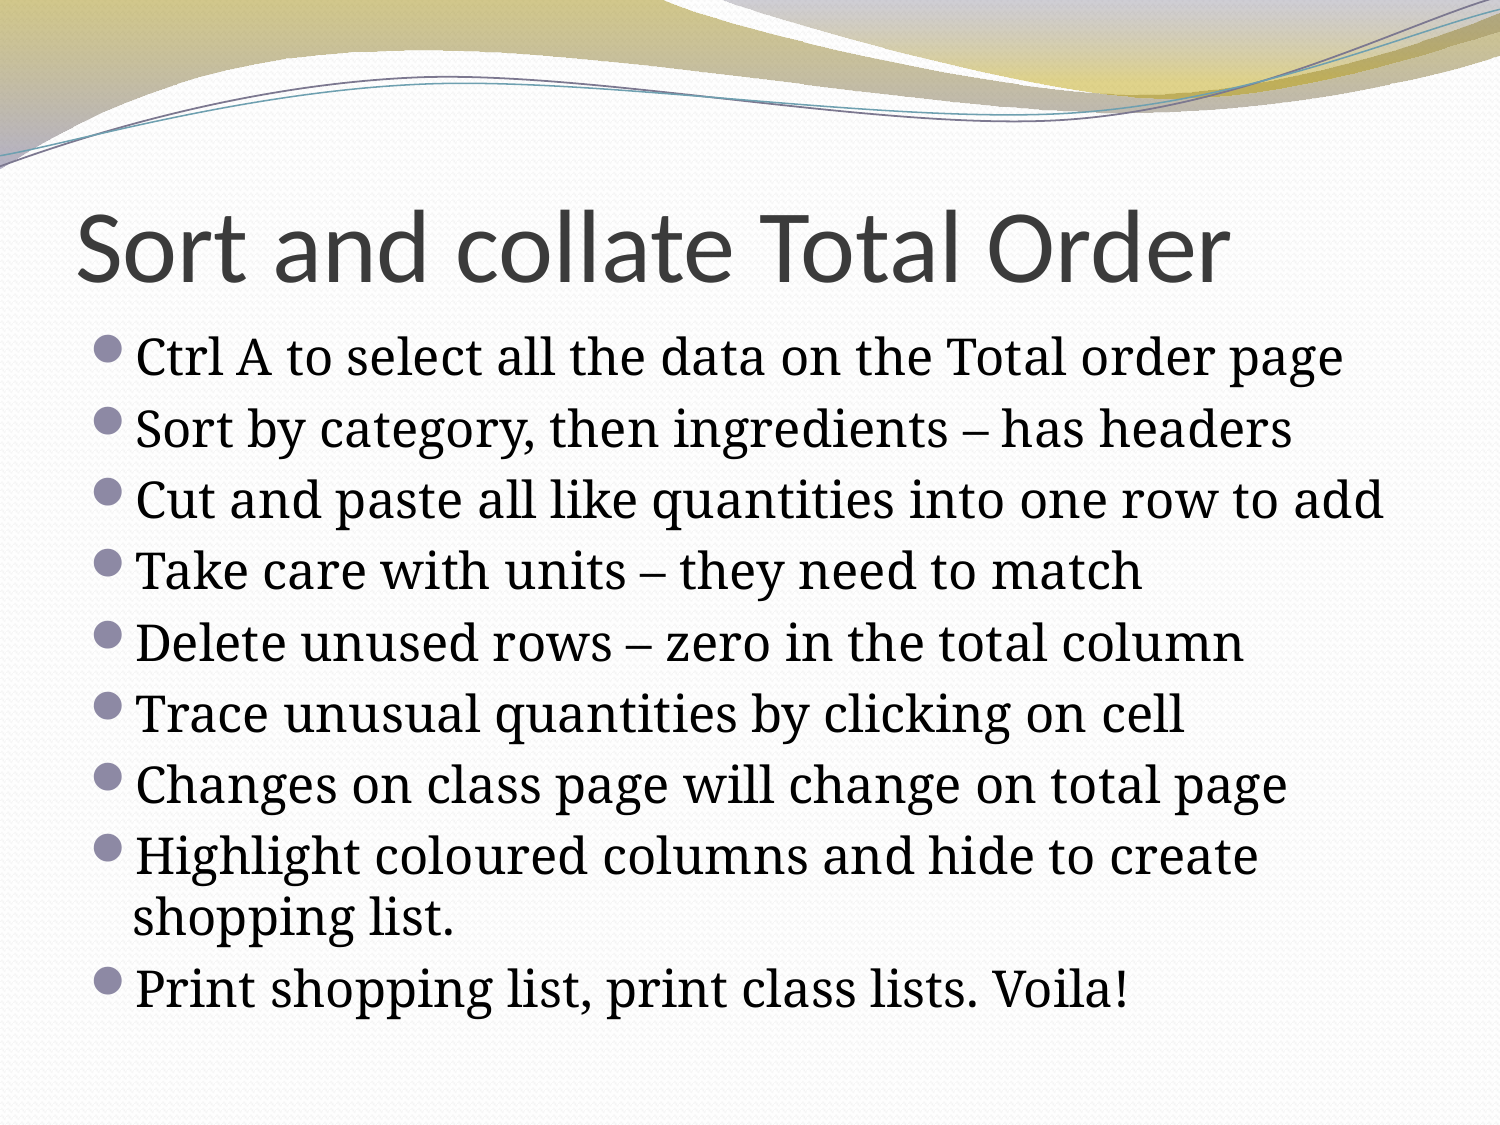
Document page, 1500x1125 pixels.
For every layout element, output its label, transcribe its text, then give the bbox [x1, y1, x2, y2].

title Sort and collate Total Order [75, 115, 1425, 303]
list Ctrl A to select all the data on the Total order page Sort by category, then ingredients – has headers Cut and paste all like quantities into one row to add Take care with units – they need to match Delete unused rows – zero in the total column Trace unusual quantities by clicking on cell Changes on class page will change on total page Highlight coloured columns and hide to create shopping list. Print shopping list, print class lists. Voila! [75, 317, 1425, 1038]
